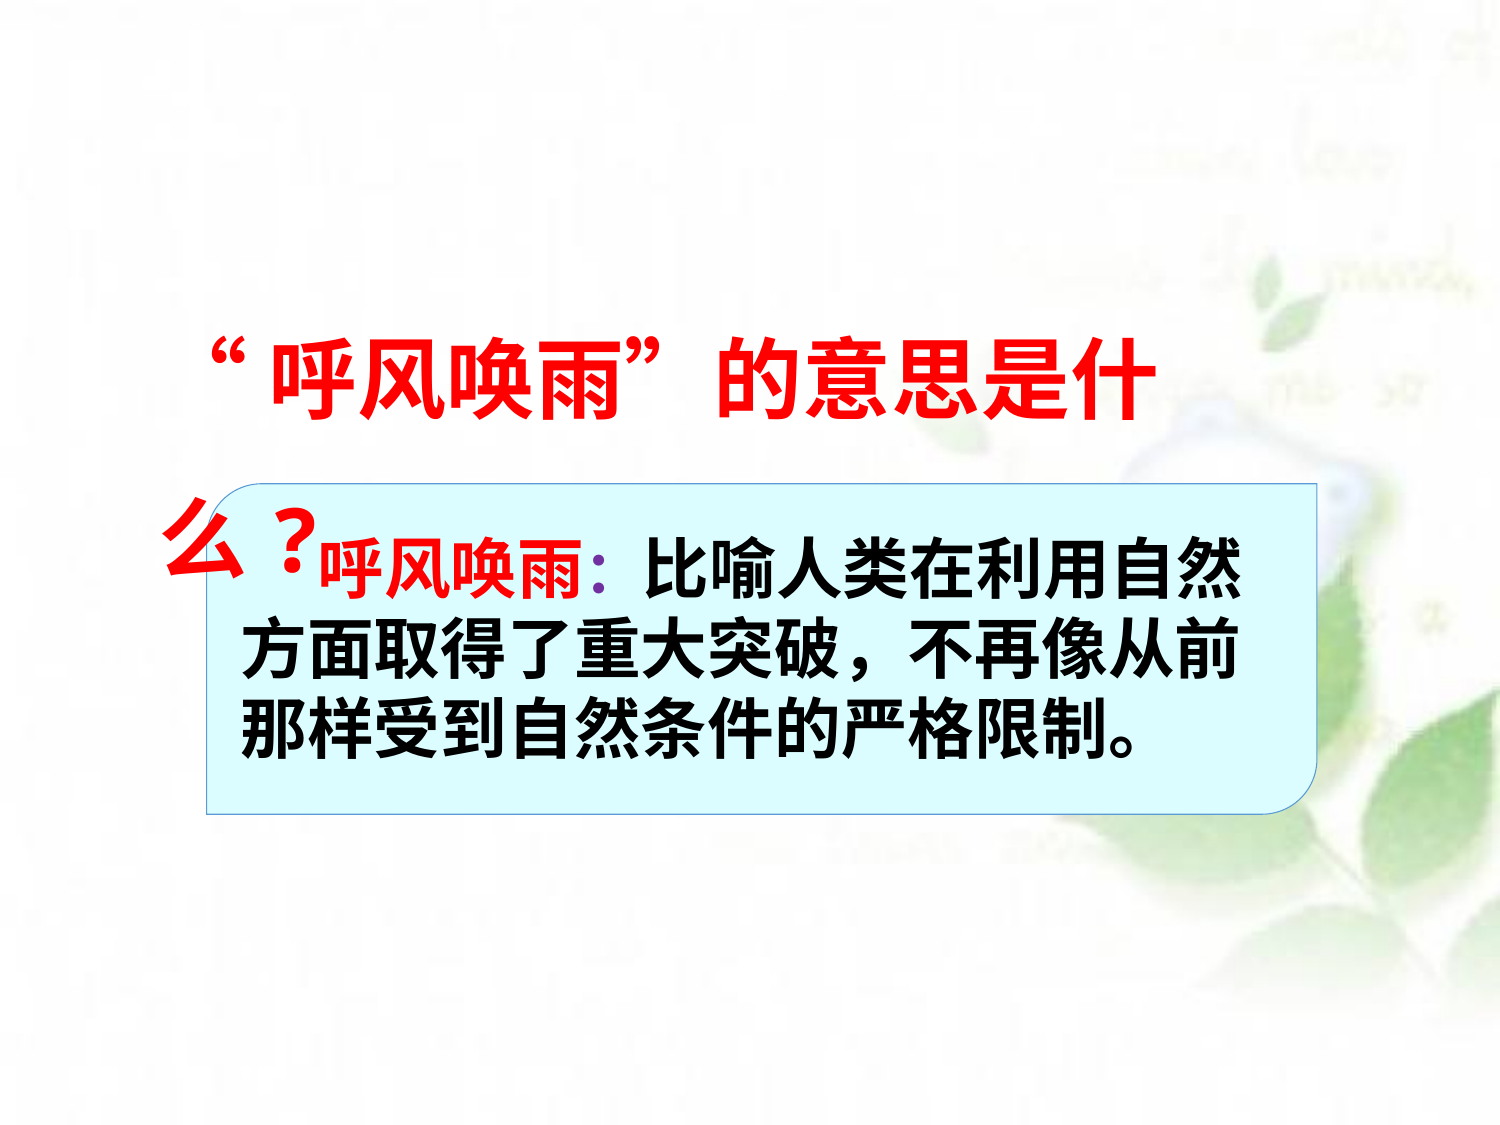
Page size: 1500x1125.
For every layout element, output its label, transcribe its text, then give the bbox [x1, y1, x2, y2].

text_box [206, 598, 1318, 815]
text_box 呼风唤雨：比喻人类在利用自然方面取得了重大突破，不再像从前那样受到自然条件的严格限制。 [225, 519, 1275, 775]
text_box “呼风唤雨”的意思是什么? [143, 263, 1336, 598]
picture [0, 0, 1500, 1125]
